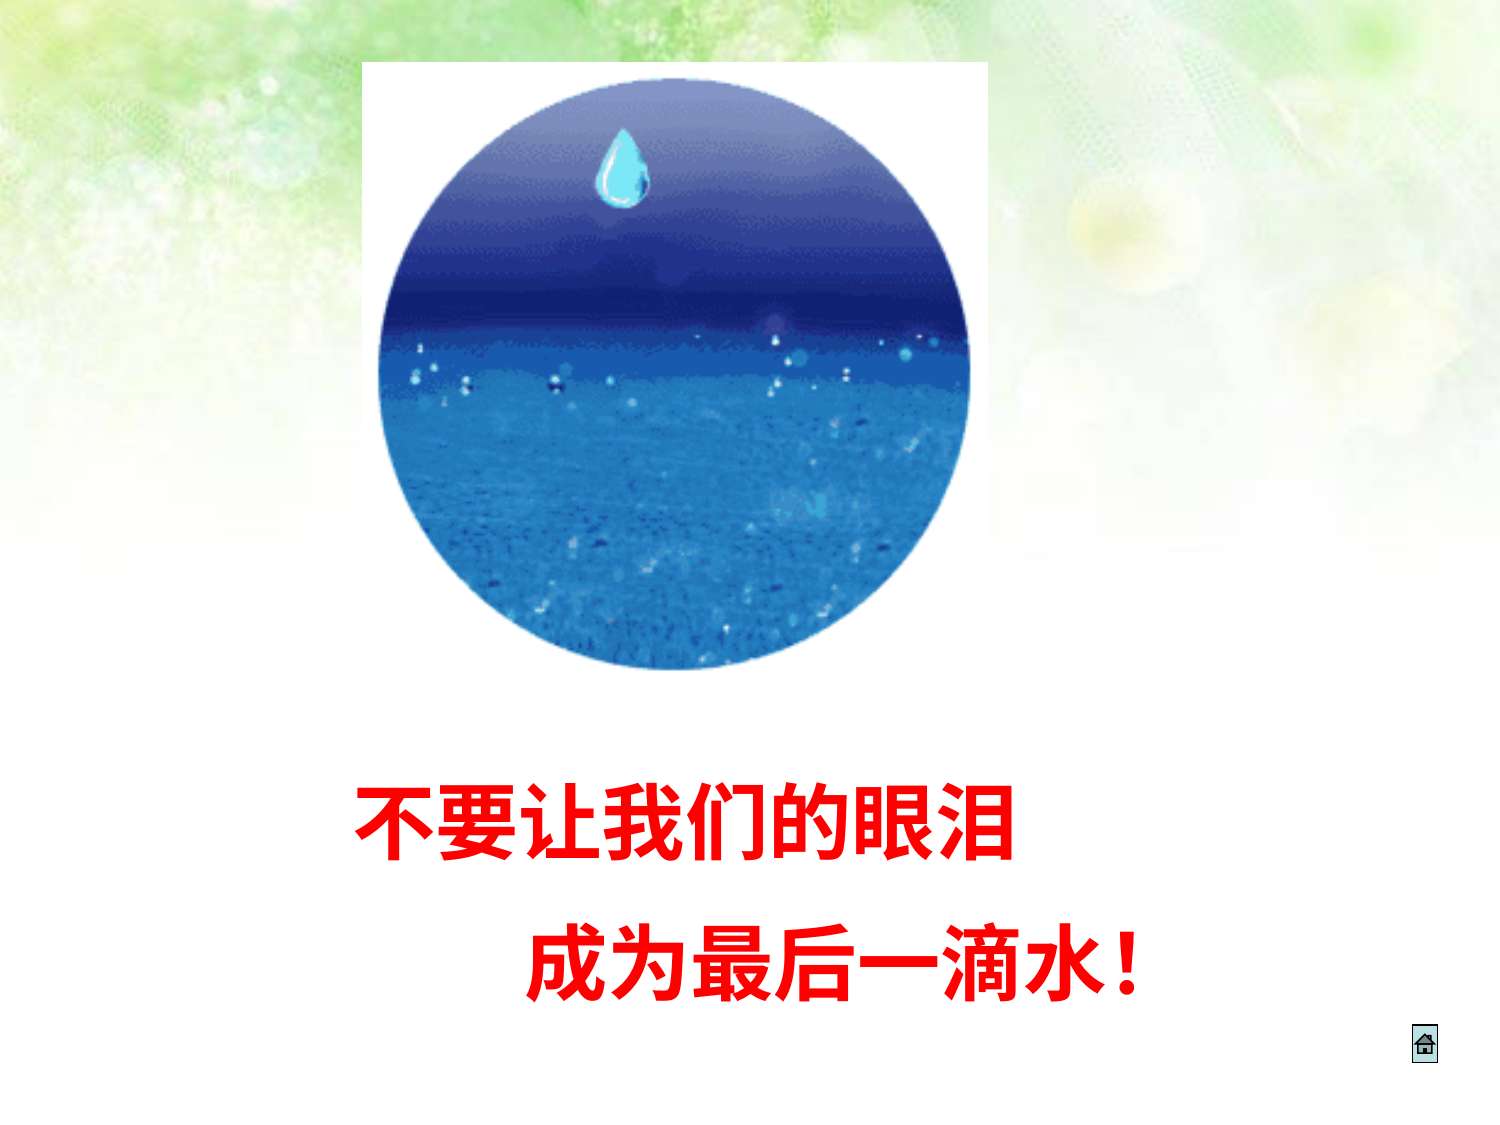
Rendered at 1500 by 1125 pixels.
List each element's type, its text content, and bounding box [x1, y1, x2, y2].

text_box [1412, 1025, 1438, 1063]
picture [0, 0, 1500, 1125]
text_box 不要让我们的眼泪 成为最后一滴水！ [337, 762, 1317, 1019]
